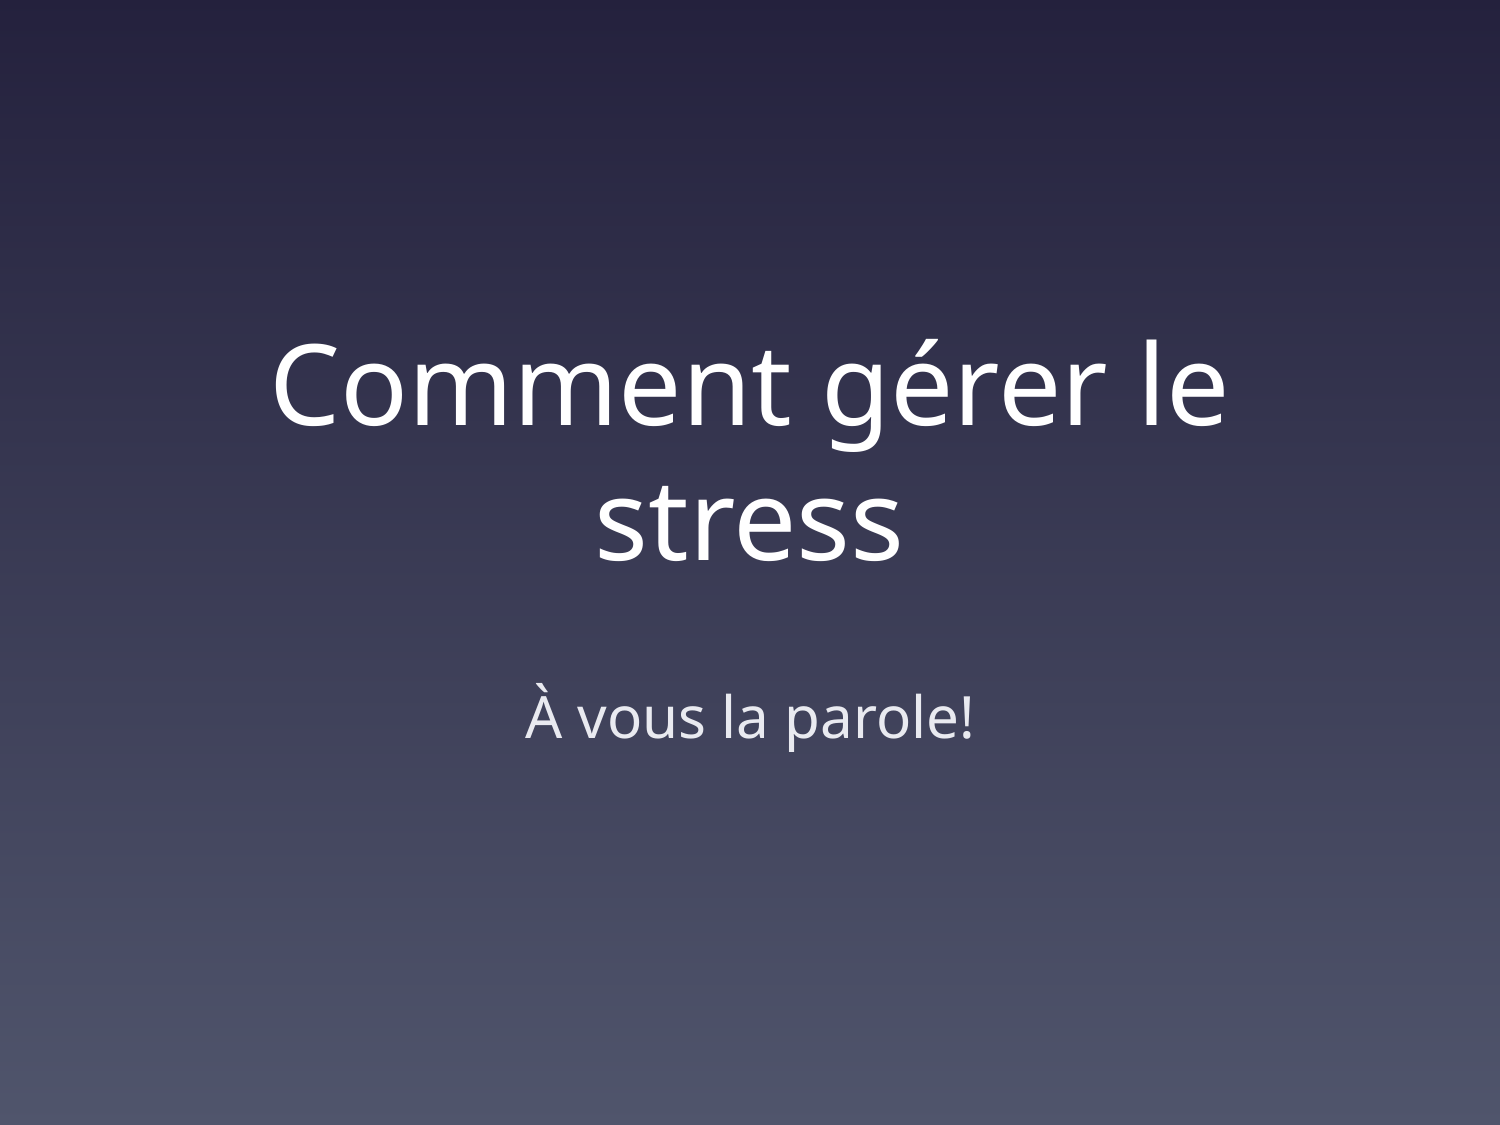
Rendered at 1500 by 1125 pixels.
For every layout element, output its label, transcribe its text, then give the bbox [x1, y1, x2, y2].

subtitle À vous la parole! [225, 637, 1275, 925]
title Comment gérer le stress [112, 349, 1388, 591]
